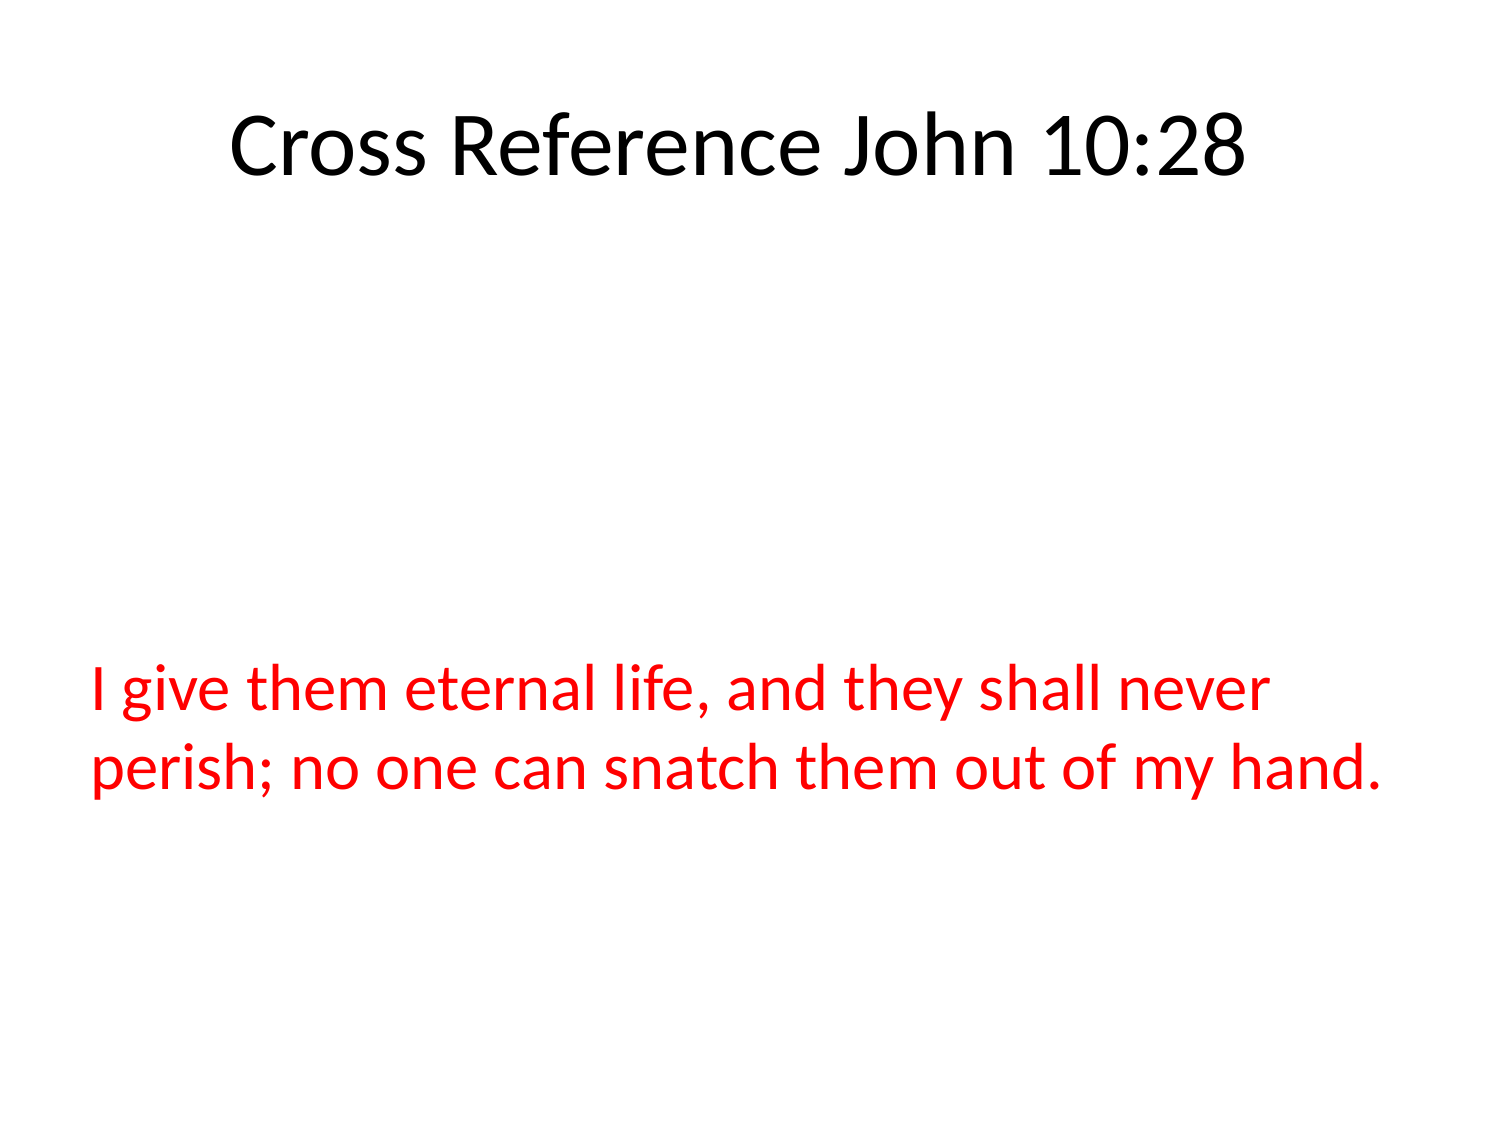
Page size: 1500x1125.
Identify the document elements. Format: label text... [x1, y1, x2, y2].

title Cross Reference John 10:28 [75, 45, 1425, 233]
list I give them eternal life, and they shall never perish; no one can snatch them out of my hand. [75, 262, 1425, 1005]
